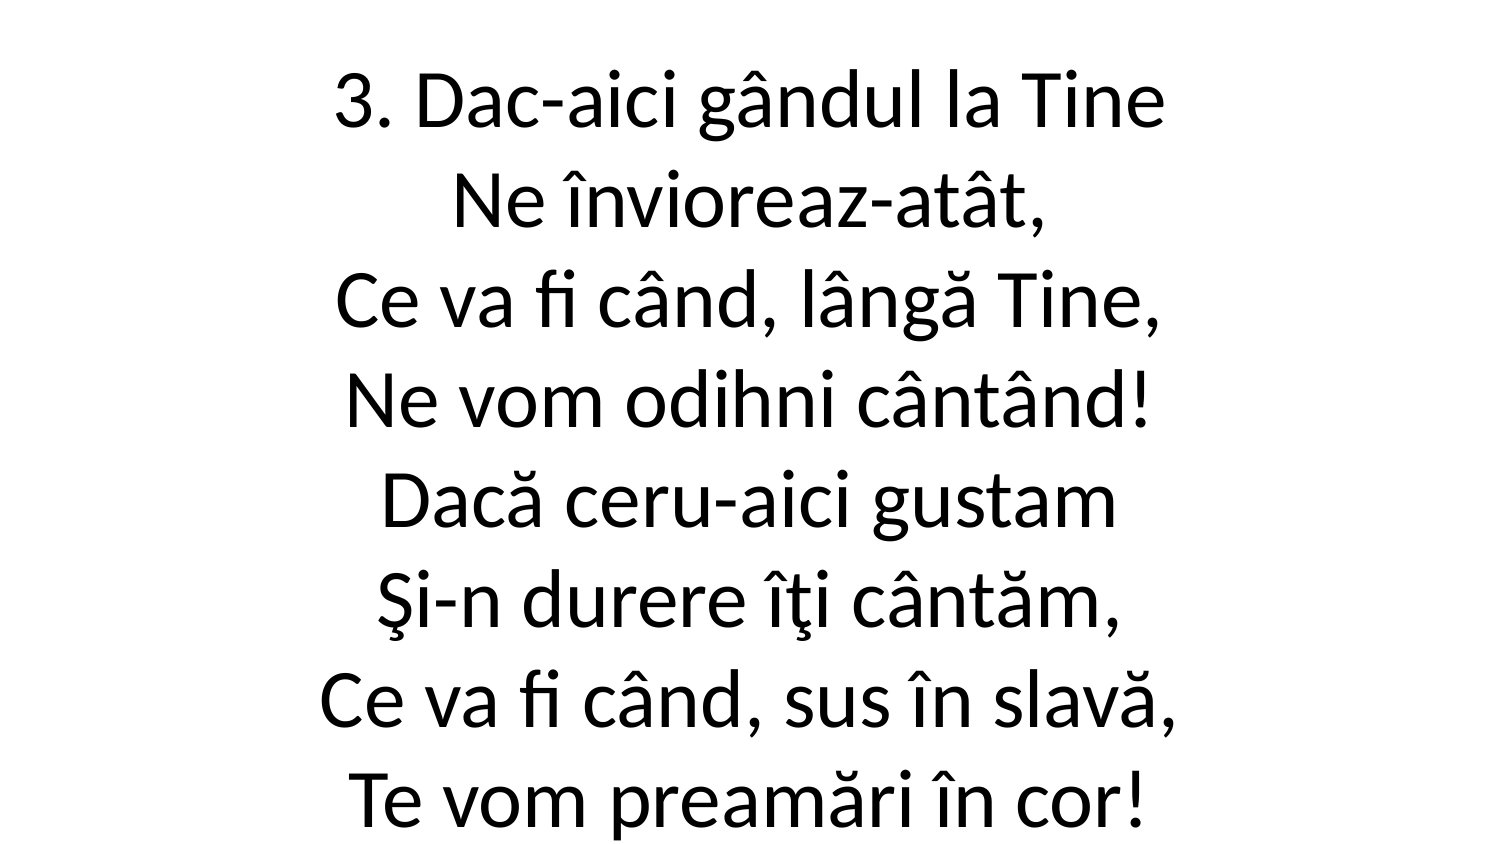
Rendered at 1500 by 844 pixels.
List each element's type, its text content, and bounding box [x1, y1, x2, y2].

text_box 3. Dac-aici gândul la Tine Ne învioreaz-atât, Ce va fi când, lângă Tine, Ne vom odihni cântând! Dacă ceru-aici gustam Şi-n durere îţi cântăm, Ce va fi când, sus în slavă, Te vom preamări în cor! [304, 0, 1196, 844]
